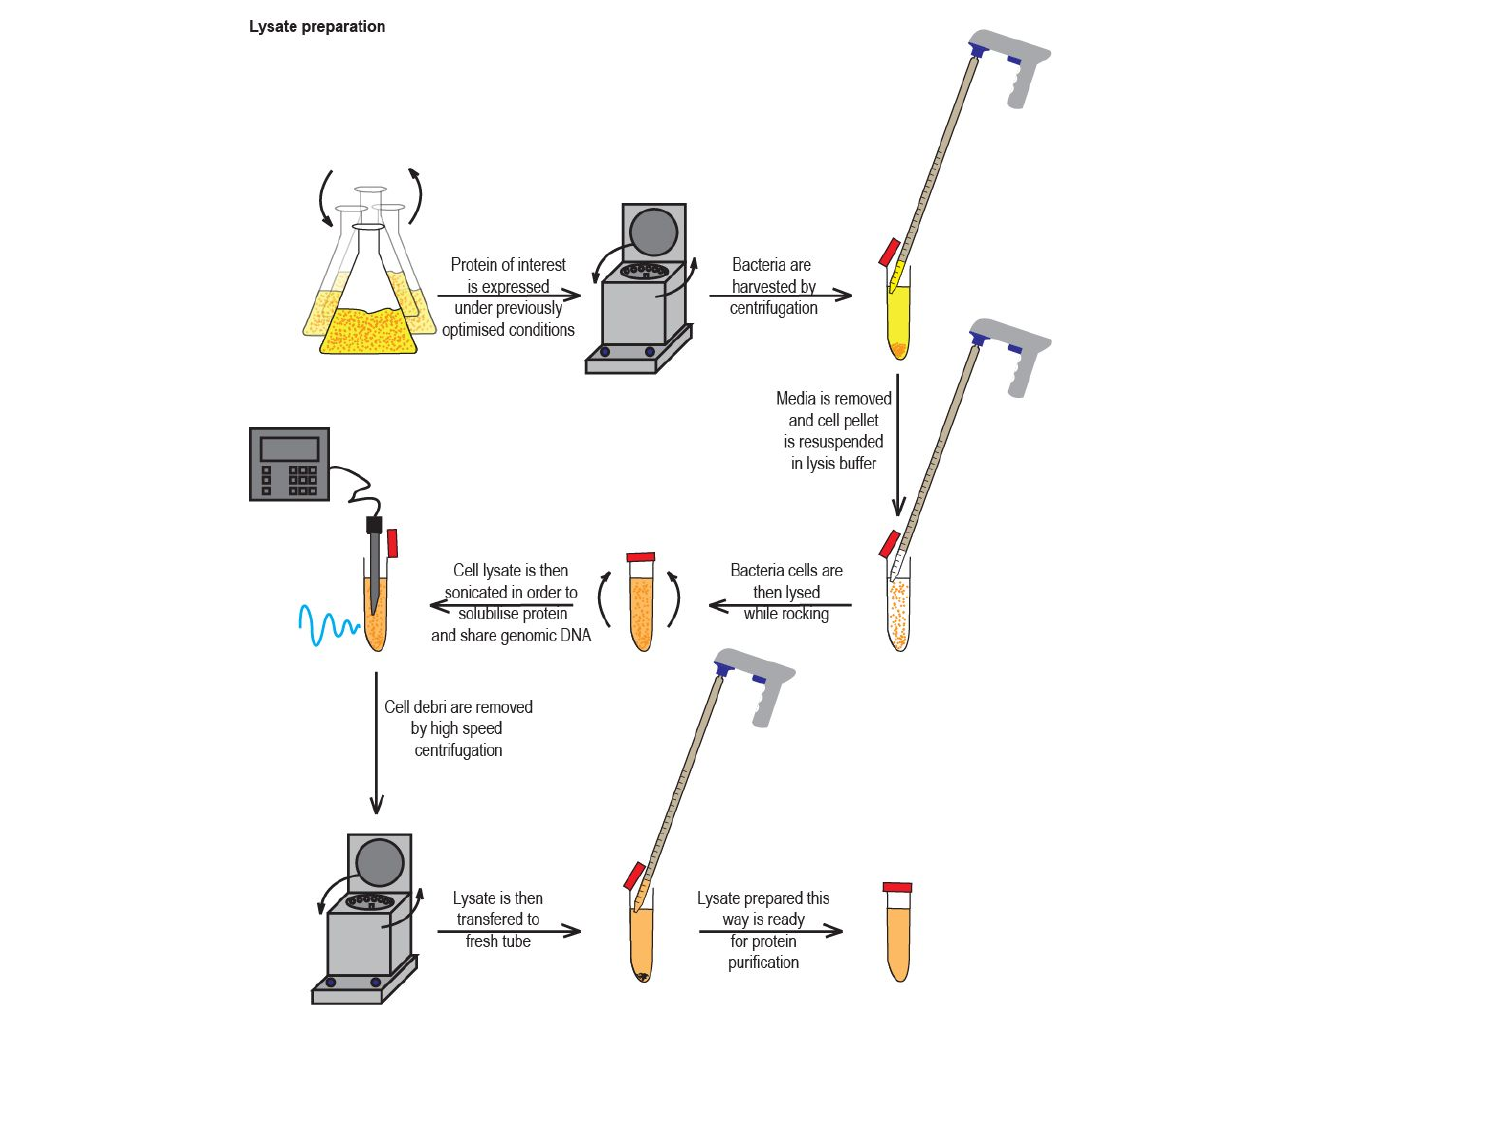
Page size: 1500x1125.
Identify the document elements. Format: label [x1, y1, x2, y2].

list [249, 17, 1052, 1006]
